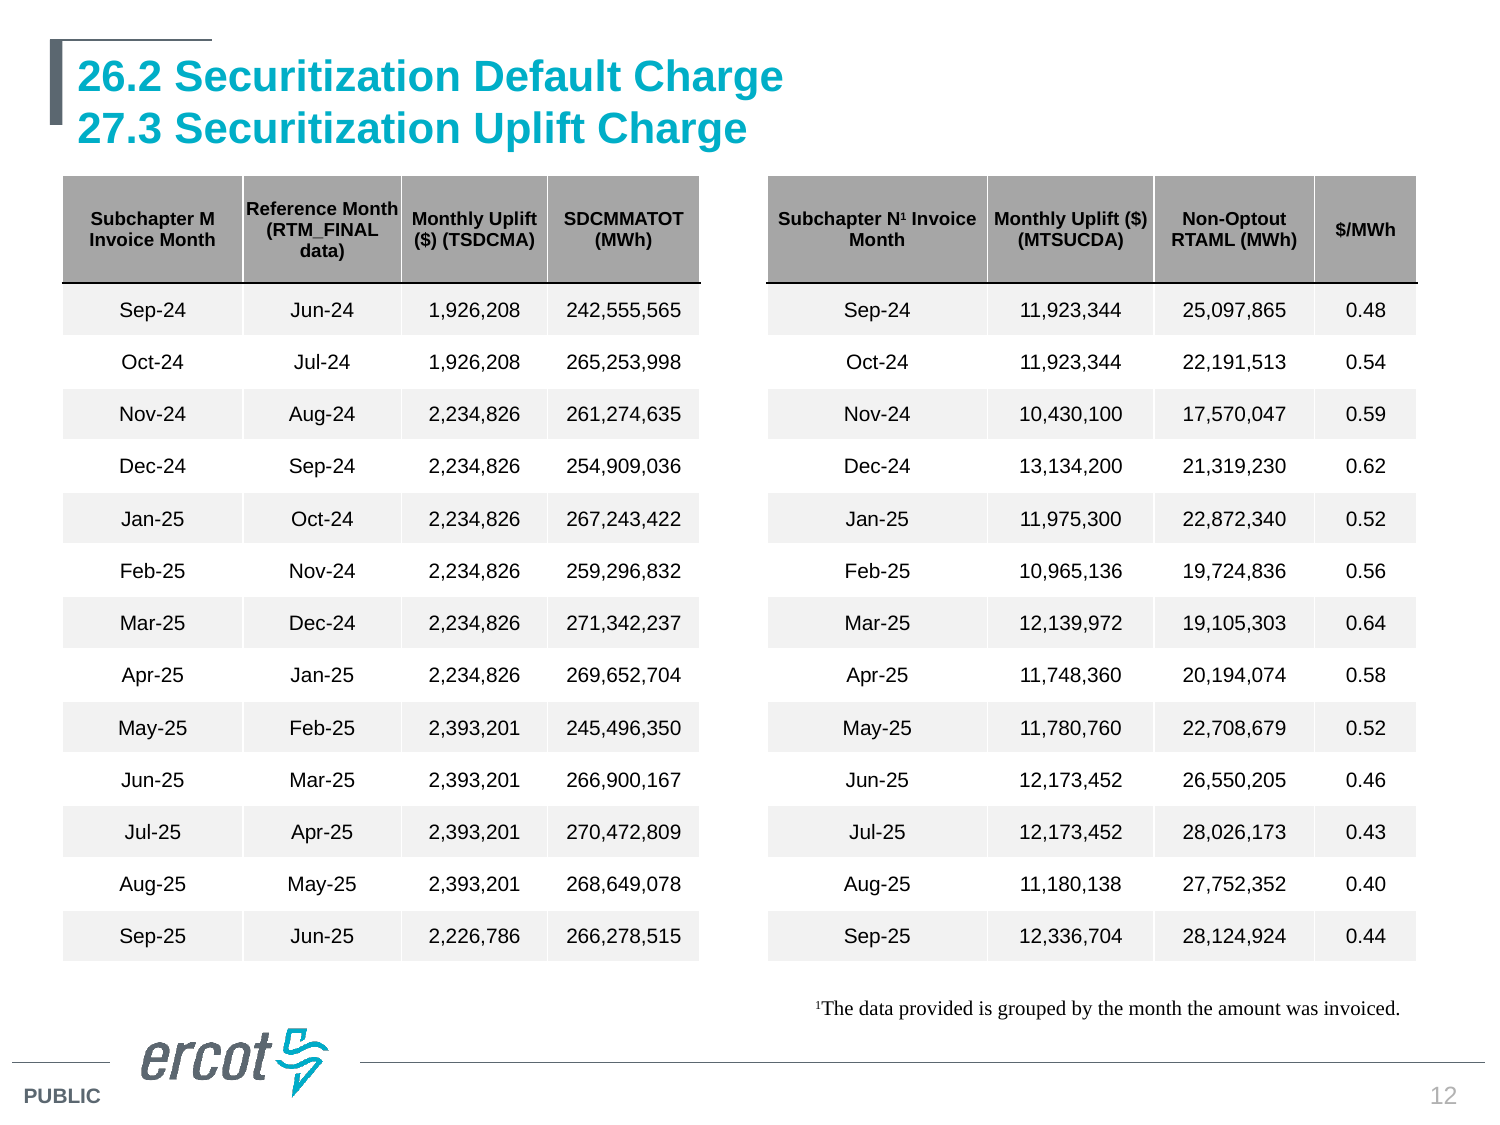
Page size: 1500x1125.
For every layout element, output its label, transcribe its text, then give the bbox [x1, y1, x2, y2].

table_cell 11,923,344 [988, 284, 1153, 335]
table_cell 11,923,344 [988, 336, 1153, 387]
table_cell 26,550,205 [1155, 754, 1314, 804]
table_header Non-Optout RTAML (MWh) [1155, 176, 1314, 282]
table_cell Dec-24 [768, 441, 987, 491]
table_cell 2,234,826 [402, 597, 547, 648]
table_cell Mar-25 [244, 754, 401, 804]
table_cell 268,649,078 [548, 858, 699, 909]
table_cell Aug-25 [768, 858, 987, 909]
table_cell Jul-25 [768, 806, 987, 857]
table_cell 2,234,826 [402, 545, 547, 596]
table_cell Jun-25 [768, 754, 987, 804]
table_cell Sep-25 [63, 911, 242, 961]
table_header Monthly Uplift ($) (MTSUCDA) [988, 176, 1153, 282]
table_cell 27,752,352 [1155, 858, 1314, 909]
table_cell May-25 [244, 858, 401, 909]
table_cell Nov-24 [768, 389, 987, 439]
table_cell 0.54 [1315, 336, 1416, 387]
text_box 1The data provided is grouped by the month the amount was invoiced. [800, 987, 1422, 1028]
table_cell 254,909,036 [548, 441, 699, 491]
table_cell Sep-24 [768, 284, 987, 335]
table_cell 2,393,201 [402, 858, 547, 909]
table_cell 266,278,515 [548, 911, 699, 961]
table_cell 2,393,201 [402, 806, 547, 857]
table_cell 20,194,074 [1155, 650, 1314, 700]
table_cell 2,234,826 [402, 650, 547, 700]
table_cell Feb-25 [768, 545, 987, 596]
table_cell 242,555,565 [548, 284, 699, 335]
table_cell Jul-25 [63, 806, 242, 857]
table_cell 266,900,167 [548, 754, 699, 804]
table_cell 22,708,679 [1155, 702, 1314, 752]
table_cell Nov-24 [244, 545, 401, 596]
table_cell Dec-24 [244, 597, 401, 648]
table_cell 19,724,836 [1155, 545, 1314, 596]
table_cell 12,336,704 [988, 911, 1153, 961]
slide_number 12 [1400, 1076, 1488, 1113]
table_cell Oct-24 [244, 493, 401, 543]
table_cell 0.46 [1315, 754, 1416, 804]
table_cell Apr-25 [63, 650, 242, 700]
table_cell 11,780,760 [988, 702, 1153, 752]
table_cell 265,253,998 [548, 336, 699, 387]
table_cell Mar-25 [768, 597, 987, 648]
table_cell Jan-25 [63, 493, 242, 543]
table_cell 13,134,200 [988, 441, 1153, 491]
table_cell 269,652,704 [548, 650, 699, 700]
table_header Subchapter M Invoice Month [63, 176, 242, 282]
table_cell Feb-25 [244, 702, 401, 752]
table_cell 245,496,350 [548, 702, 699, 752]
table_cell Jun-25 [244, 911, 401, 961]
table_cell 0.43 [1315, 806, 1416, 857]
table_cell Sep-25 [768, 911, 987, 961]
table_cell Dec-24 [63, 441, 242, 491]
table_cell 17,570,047 [1155, 389, 1314, 439]
table_cell 2,234,826 [402, 441, 547, 491]
table_cell 0.40 [1315, 858, 1416, 909]
table_cell 12,139,972 [988, 597, 1153, 648]
table_cell 2,393,201 [402, 754, 547, 804]
table_cell 0.44 [1315, 911, 1416, 961]
table_cell 12,173,452 [988, 754, 1153, 804]
table_cell 267,243,422 [548, 493, 699, 543]
table_cell Apr-25 [244, 806, 401, 857]
table_cell 0.62 [1315, 441, 1416, 491]
table_cell May-25 [768, 702, 987, 752]
table_cell 0.48 [1315, 284, 1416, 335]
table_cell 2,393,201 [402, 702, 547, 752]
table_cell 259,296,832 [548, 545, 699, 596]
table_cell Aug-24 [244, 389, 401, 439]
table_cell Nov-24 [63, 389, 242, 439]
picture [137, 1024, 332, 1100]
table_cell Apr-25 [768, 650, 987, 700]
table_cell Jun-25 [63, 754, 242, 804]
table_header Subchapter N1 Invoice Month [768, 176, 987, 282]
table_cell Jan-25 [244, 650, 401, 700]
table_cell 2,226,786 [402, 911, 547, 961]
table_cell Sep-24 [244, 441, 401, 491]
table_cell Feb-25 [63, 545, 242, 596]
table_cell 0.58 [1315, 650, 1416, 700]
table_header Monthly Uplift ($) (TSDCMA) [402, 176, 547, 282]
table_cell Sep-24 [63, 284, 242, 335]
table_cell Jul-24 [244, 336, 401, 387]
table_cell 0.64 [1315, 597, 1416, 648]
table_cell Jan-25 [768, 493, 987, 543]
table_cell 21,319,230 [1155, 441, 1314, 491]
table_cell 12,173,452 [988, 806, 1153, 857]
table_header $/MWh [1315, 176, 1416, 282]
table_cell 271,342,237 [548, 597, 699, 648]
table_header SDCMMATOT (MWh) [548, 176, 699, 282]
table_cell 270,472,809 [548, 806, 699, 857]
table_header Reference Month (RTM_FINAL data) [244, 176, 401, 282]
table_cell 22,872,340 [1155, 493, 1314, 543]
table_cell 10,965,136 [988, 545, 1153, 596]
table_cell 22,191,513 [1155, 336, 1314, 387]
table_cell 28,026,173 [1155, 806, 1314, 857]
table_cell May-25 [63, 702, 242, 752]
table_cell Oct-24 [63, 336, 242, 387]
table_cell 0.52 [1315, 702, 1416, 752]
table_cell 2,234,826 [402, 389, 547, 439]
table_cell 11,748,360 [988, 650, 1153, 700]
table_cell 261,274,635 [548, 389, 699, 439]
table_cell Jun-24 [244, 284, 401, 335]
table_cell 10,430,100 [988, 389, 1153, 439]
table_cell 0.59 [1315, 389, 1416, 439]
table_cell 25,097,865 [1155, 284, 1314, 335]
table_cell 11,975,300 [988, 493, 1153, 543]
table_cell Oct-24 [768, 336, 987, 387]
title 26.2 Securitization Default Charge 27.3 Securitization Uplift Charge [62, 39, 1450, 150]
table_cell Aug-25 [63, 858, 242, 909]
table_cell 1,926,208 [402, 336, 547, 387]
table_cell 19,105,303 [1155, 597, 1314, 648]
table_cell 0.56 [1315, 545, 1416, 596]
table_cell 1,926,208 [402, 284, 547, 335]
table_cell 28,124,924 [1155, 911, 1314, 961]
table_cell Mar-25 [63, 597, 242, 648]
table_cell 11,180,138 [988, 858, 1153, 909]
table_cell 2,234,826 [402, 493, 547, 543]
table_cell 0.52 [1315, 493, 1416, 543]
